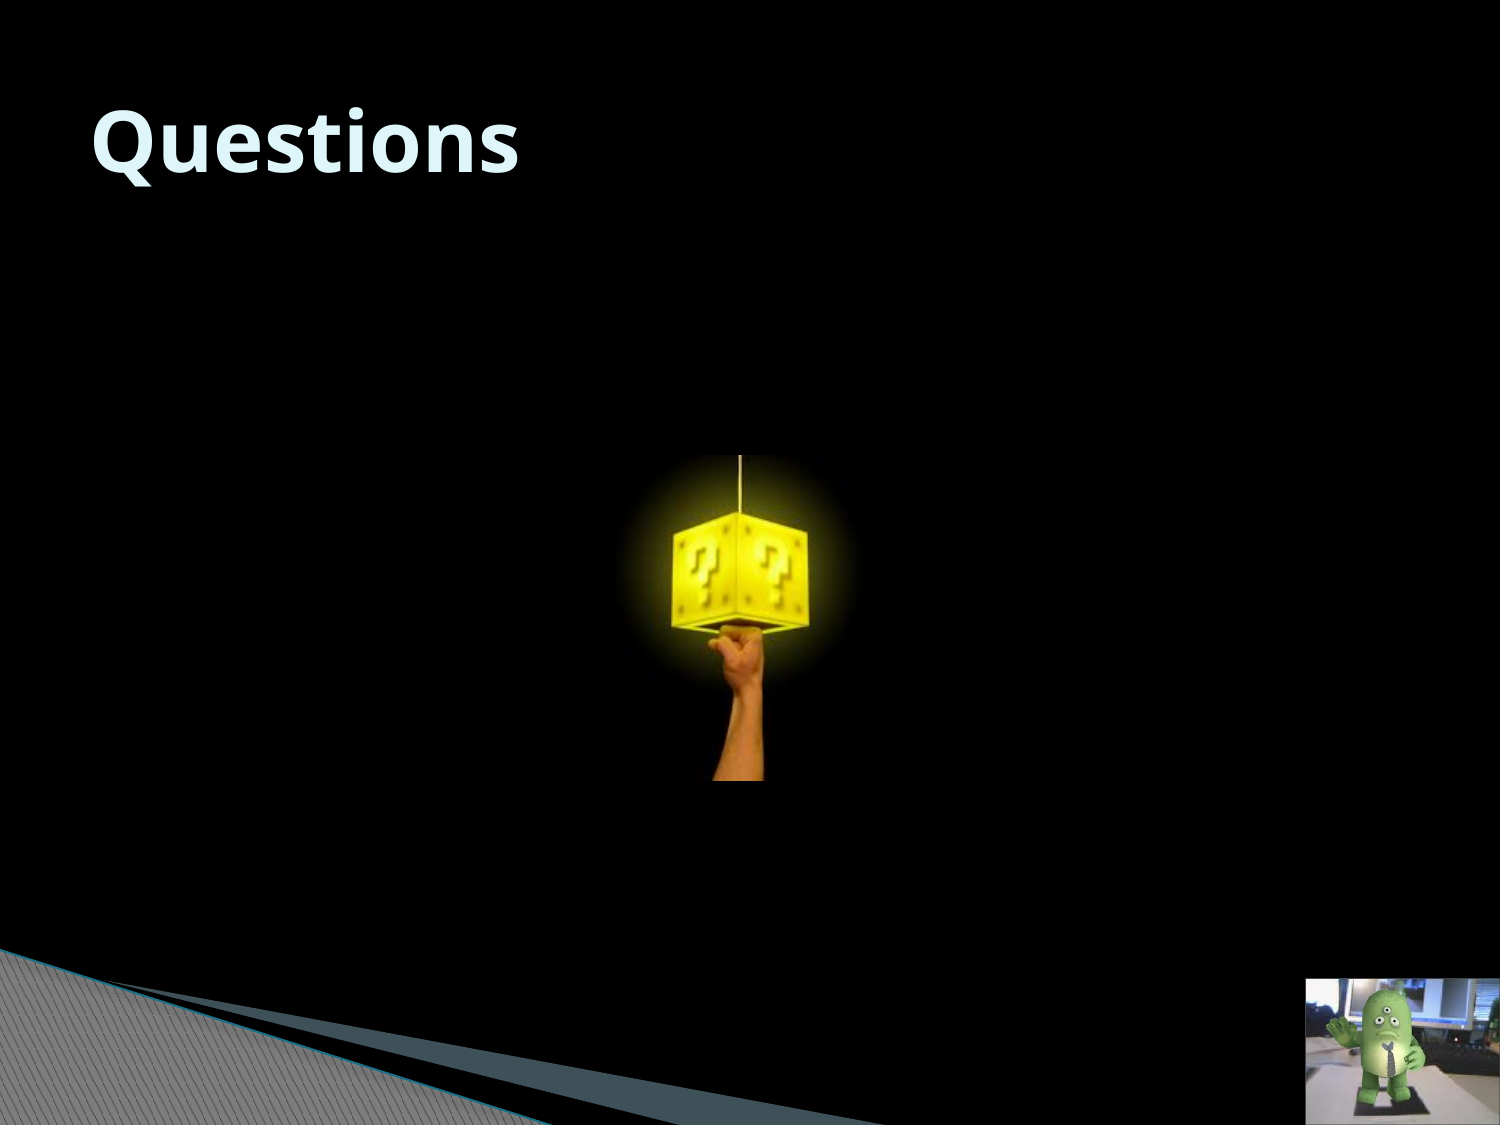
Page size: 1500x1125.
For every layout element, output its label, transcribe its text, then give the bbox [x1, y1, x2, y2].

title Questions [75, 45, 1425, 233]
picture [1304, 978, 1500, 1125]
picture [549, 454, 929, 781]
picture [0, 952, 543, 1125]
